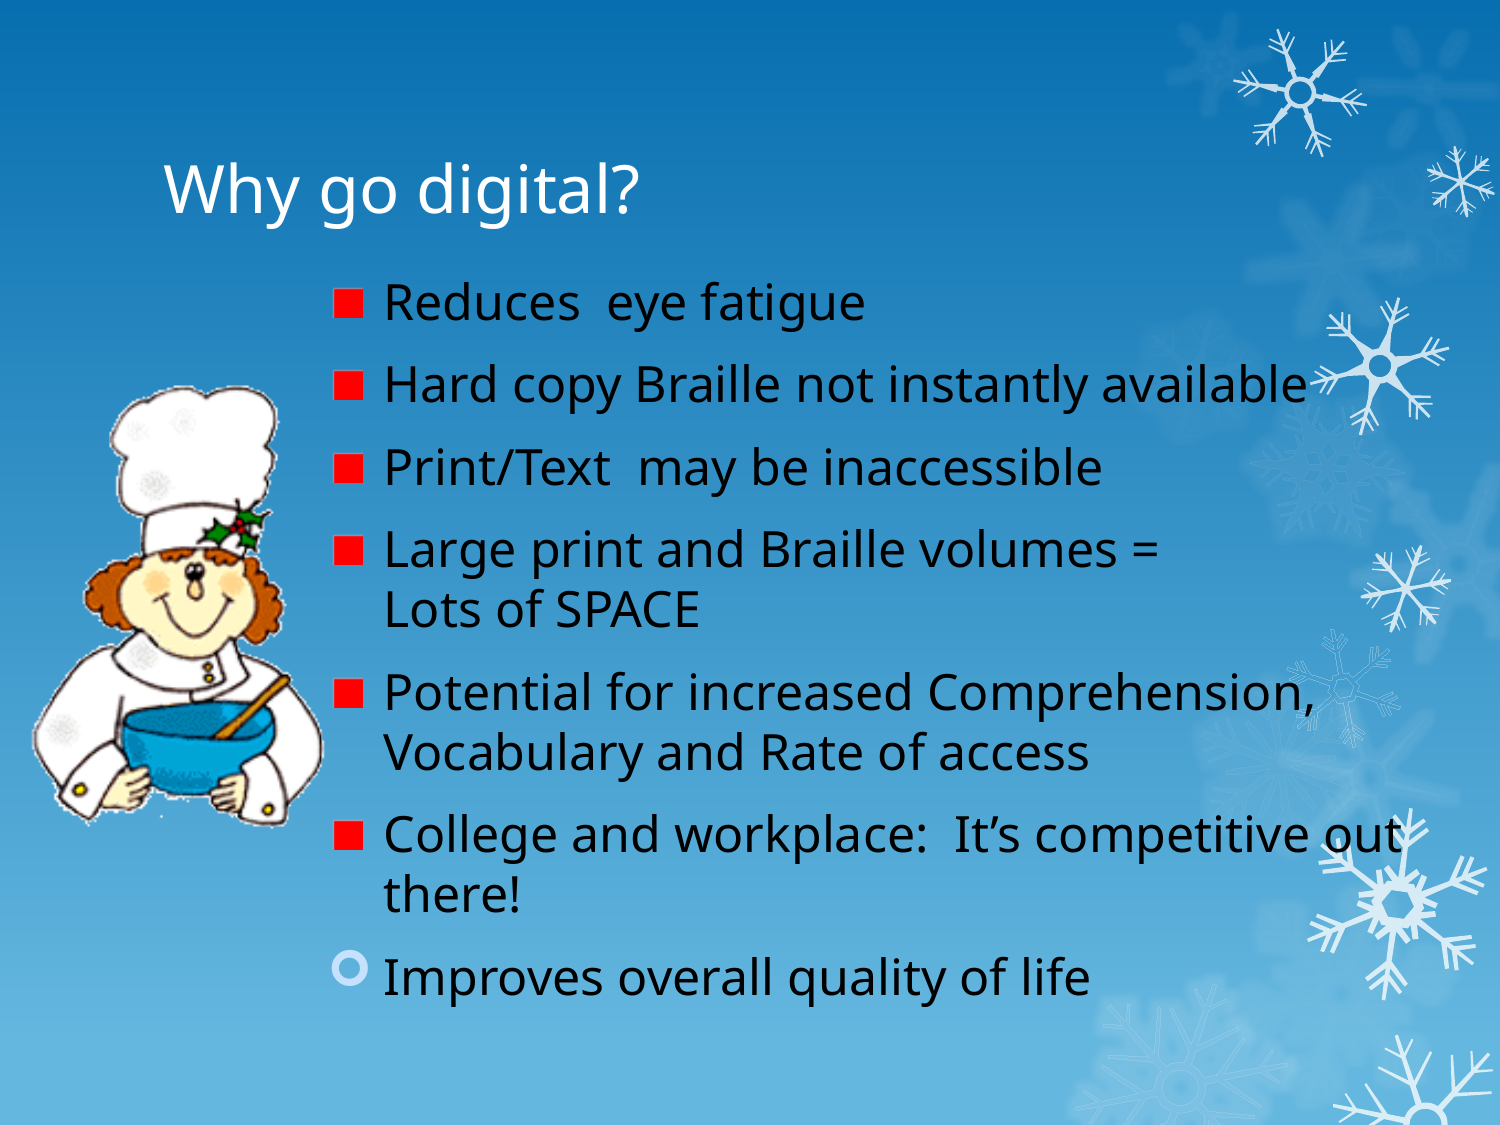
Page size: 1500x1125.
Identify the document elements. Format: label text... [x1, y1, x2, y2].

list Reduces eye fatigue Hard copy Braille not instantly available Print/Text may be inaccessible Large print and Braille volumes = Lots of SPACE Potential for increased Comprehension, Vocabulary and Rate of access College and workplace: It’s competitive out there! Improves overall quality of life [312, 262, 1482, 1075]
picture [24, 361, 363, 850]
picture [327, 282, 363, 318]
title Why go digital? [62, 110, 1375, 263]
